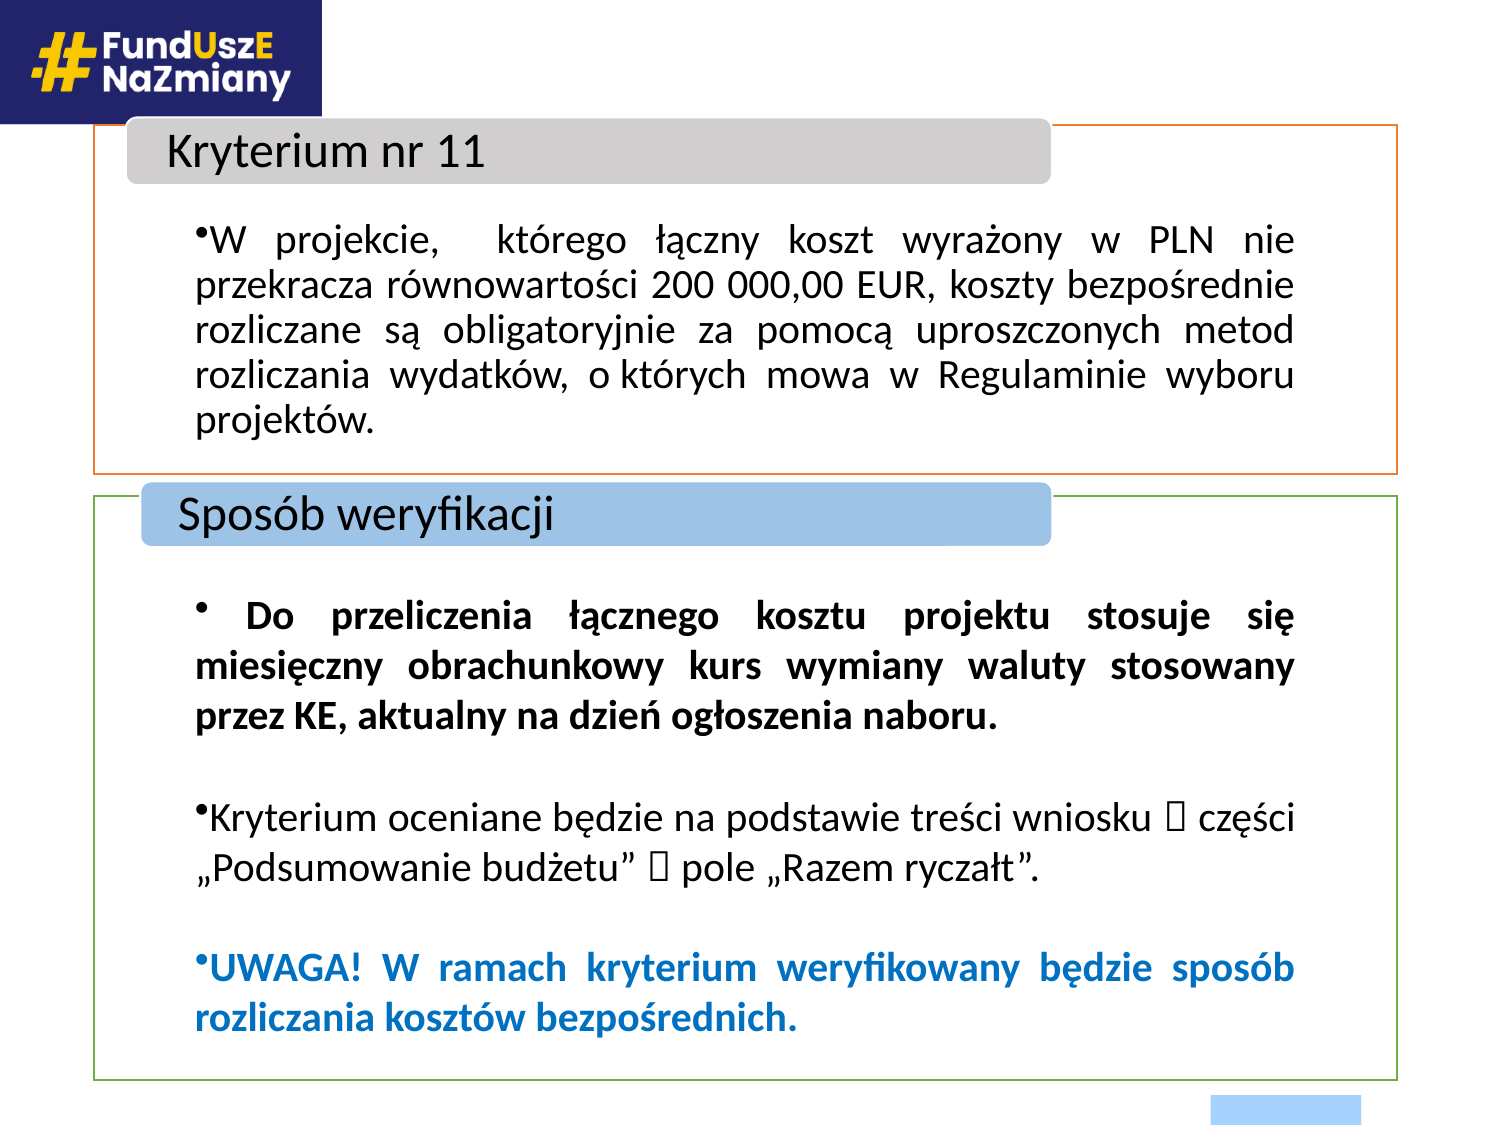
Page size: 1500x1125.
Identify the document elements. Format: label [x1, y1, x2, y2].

picture [0, 0, 1500, 1125]
list [93, 117, 1397, 1085]
